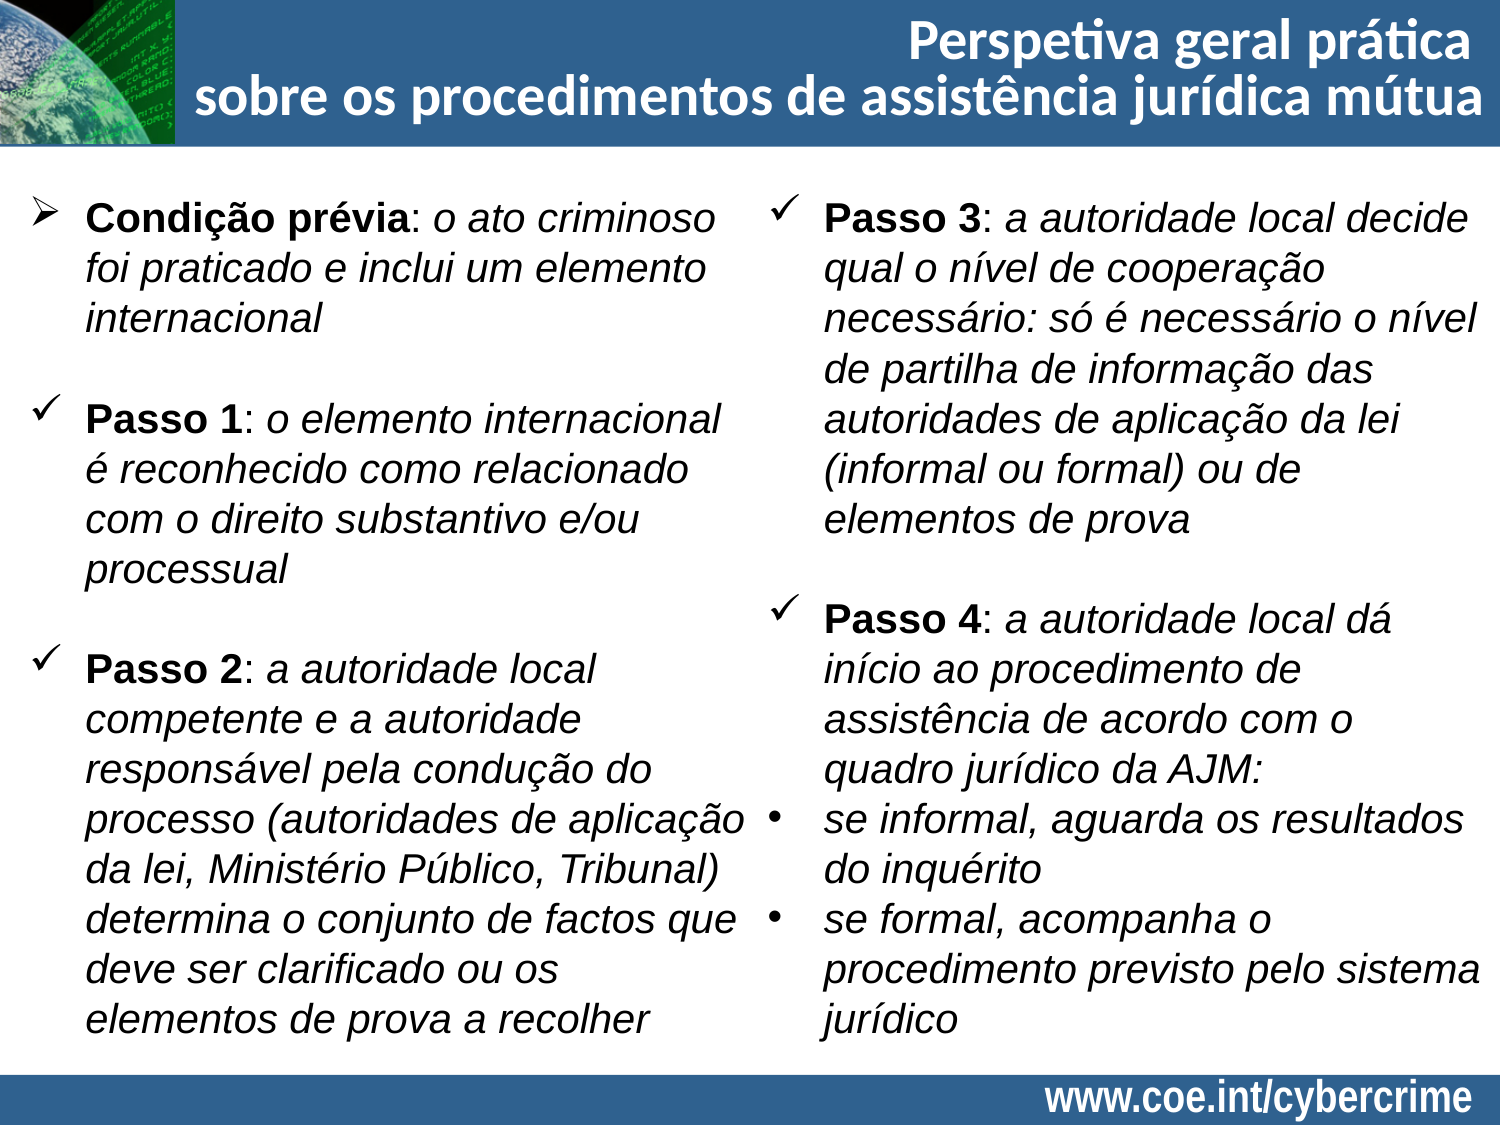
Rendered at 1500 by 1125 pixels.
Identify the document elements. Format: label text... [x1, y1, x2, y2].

text_box Condição prévia: o ato criminoso foi praticado e inclui um elemento internacional Passo 1: o elemento internacional é reconhecido como relacionado com o direito substantivo e/ou processual Passo 2: a autoridade local competente e a autoridade responsável pela condução do processo (autoridades de aplicação da lei, Ministério Público, Tribunal) determina o conjunto de factos que deve ser clarificado ou os elementos de prova a recolher [14, 183, 752, 1104]
text_box Passo 3: a autoridade local decide qual o nível de cooperação necessário: só é necessário o nível de partilha de informação das autoridades de aplicação da lei (informal ou formal) ou de elementos de prova Passo 4: a autoridade local dá início ao procedimento de assistência de acordo com o quadro jurídico da AJM: se informal, aguarda os resultados do inquérito se formal, acompanha o procedimento previsto pelo sistema jurídico [752, 183, 1500, 1104]
text_box Perspetiva geral prática sobre os procedimentos de assistência jurídica mútua [177, 0, 1500, 149]
picture [0, 0, 175, 144]
text_box [0, 1073, 1030, 1125]
text_box www.coe.int/cybercrime [1030, 1104, 1500, 1125]
